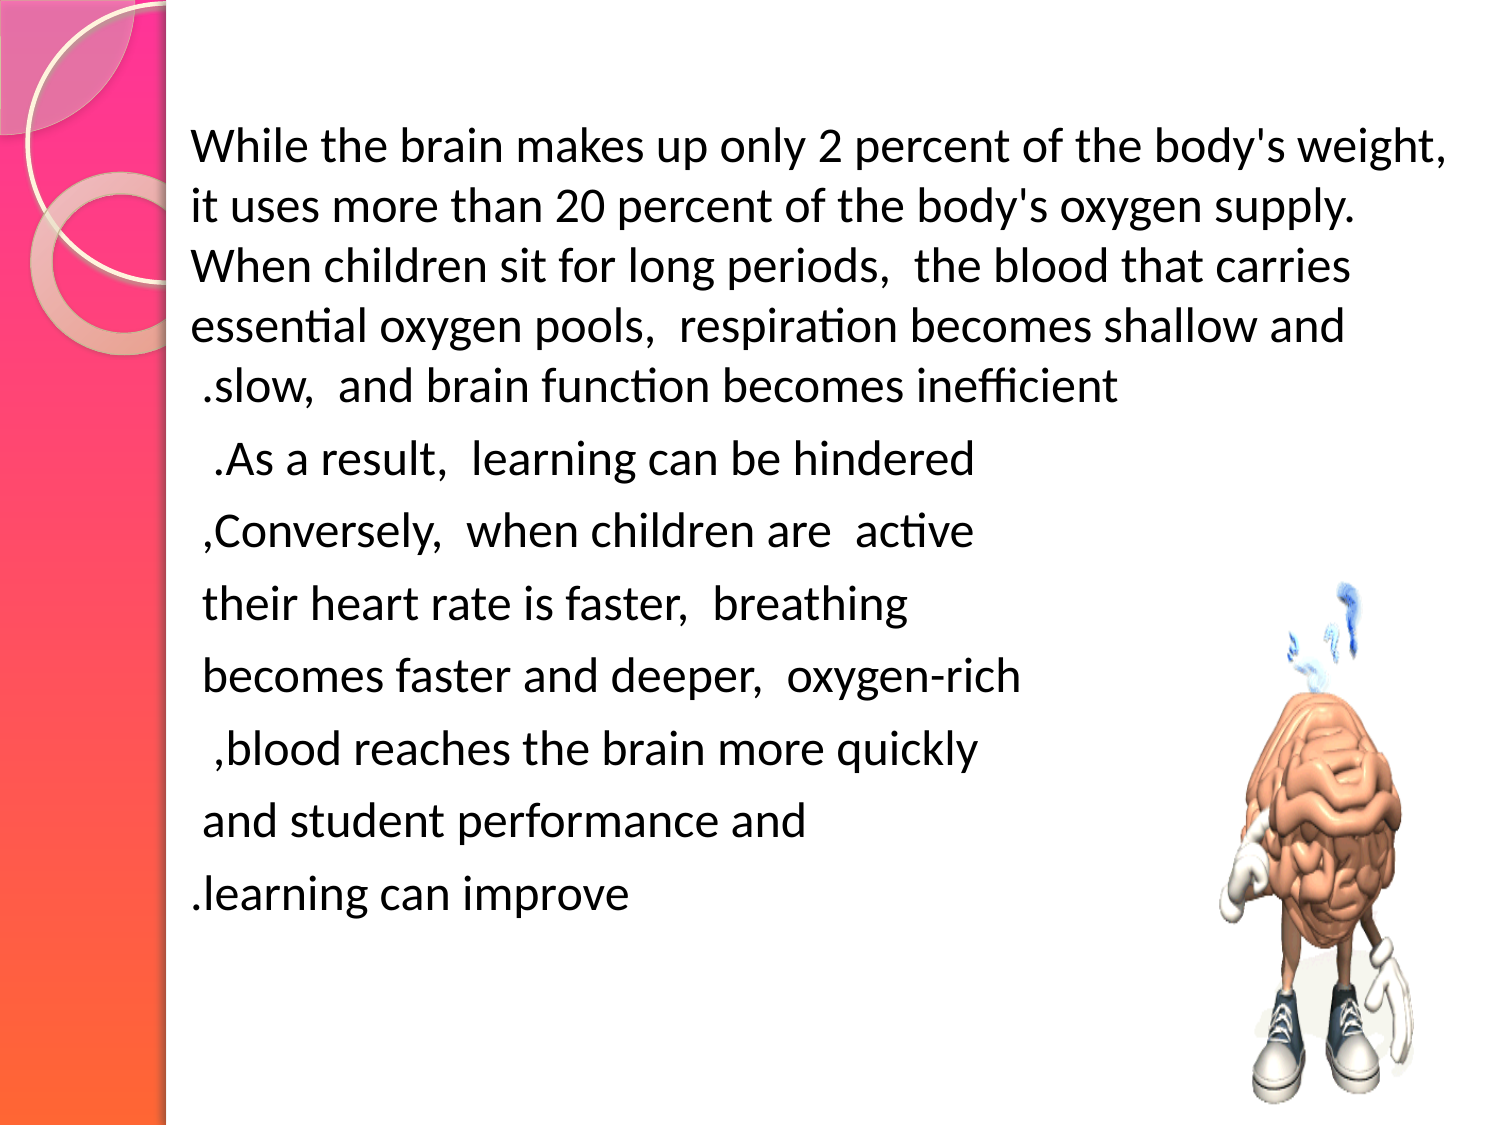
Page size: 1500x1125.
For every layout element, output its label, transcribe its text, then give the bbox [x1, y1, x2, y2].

list While the brain makes up only 2 percent of the body's weight, it uses more than 20 percent of the body's oxygen supply. When children sit for long periods, the blood that carries essential oxygen pools, respiration becomes shallow and slow, and brain function becomes inefficient. As a result, learning can be hindered. Conversely, when children are active, their heart rate is faster, breathing becomes faster and deeper, oxygen-rich blood reaches the brain more quickly, and student performance and learning can improve. [175, 105, 1500, 1009]
picture [1127, 527, 1500, 1125]
